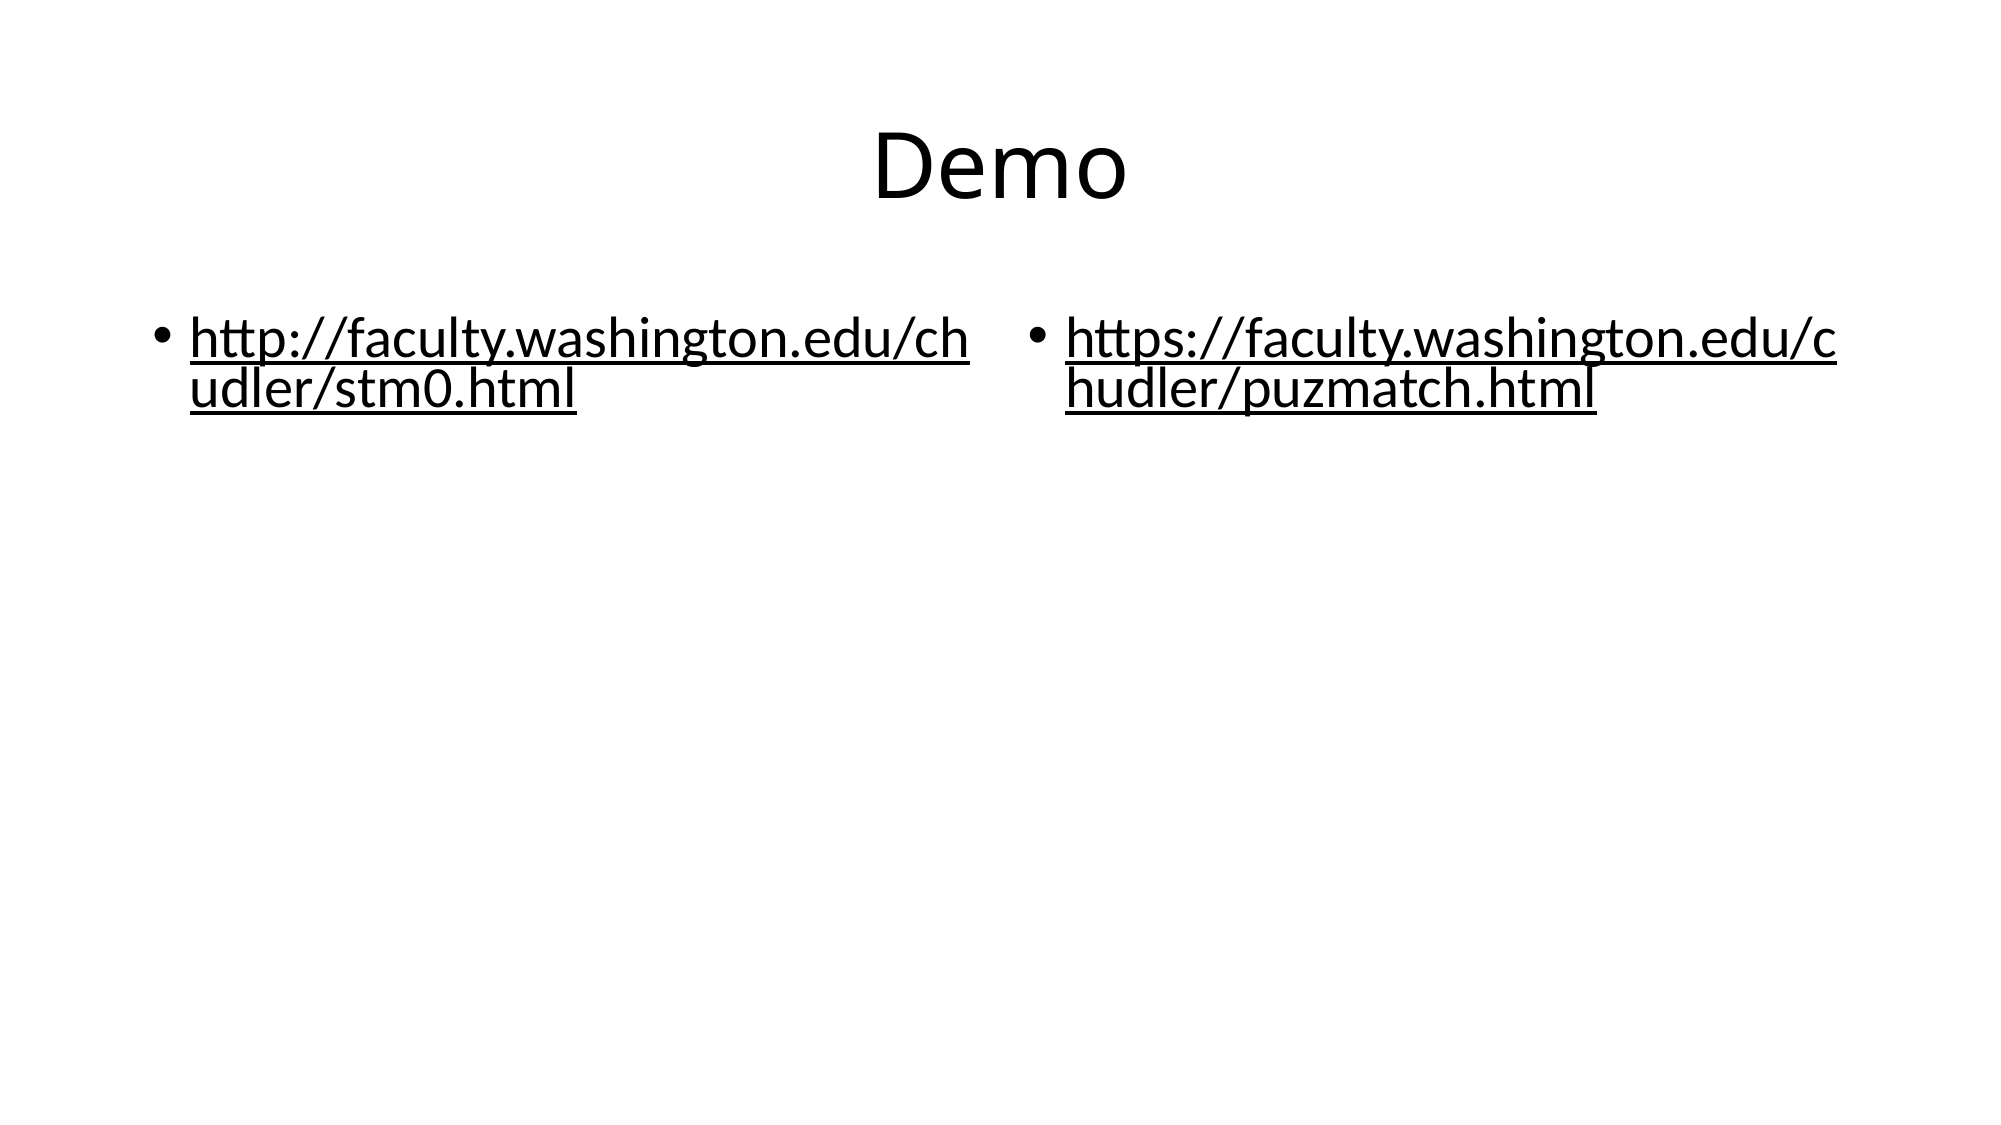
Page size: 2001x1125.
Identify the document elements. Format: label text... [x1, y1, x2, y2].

list https://faculty.washington.edu/chudler/puzmatch.html [1012, 299, 1863, 1014]
title Demo [137, 59, 1863, 278]
list http://faculty.washington.edu/chudler/stm0.html [137, 299, 988, 1014]
